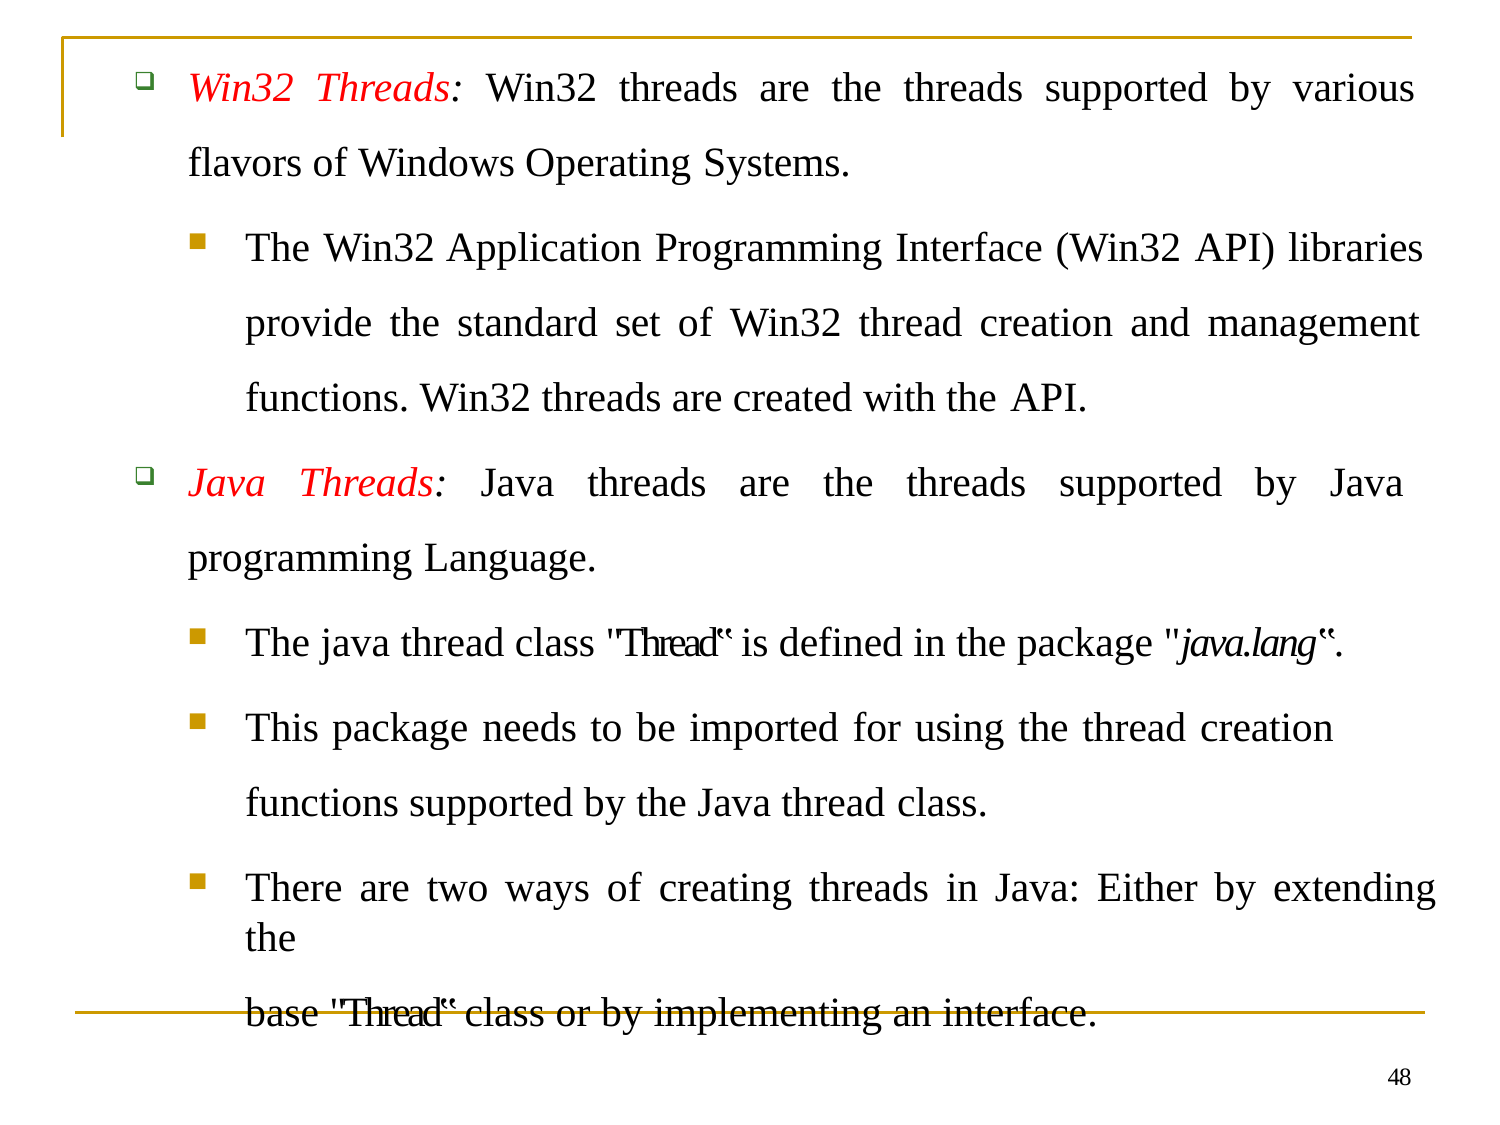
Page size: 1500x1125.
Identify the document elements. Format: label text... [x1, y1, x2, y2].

slide_number 48 [1381, 1061, 1417, 1125]
text_box Win32 Threads: Win32 threads are the threads supported by various flavors of Windows Operating Systems. The Win32 Application Programming Interface (Win32 API) libraries provide the standard set of Win32 thread creation and management functions. Win32 threads are created with the API. Java Threads: Java threads are the threads supported by Java programming Language. The java thread class "Thread‟ is defined in the package "java.lang‟. This package needs to be imported for using the thread creation functions supported by the Java thread class. There are two ways of creating threads in Java: Either by extending the base "Thread‟ class or by implementing an interface. [131, 32, 1438, 1036]
